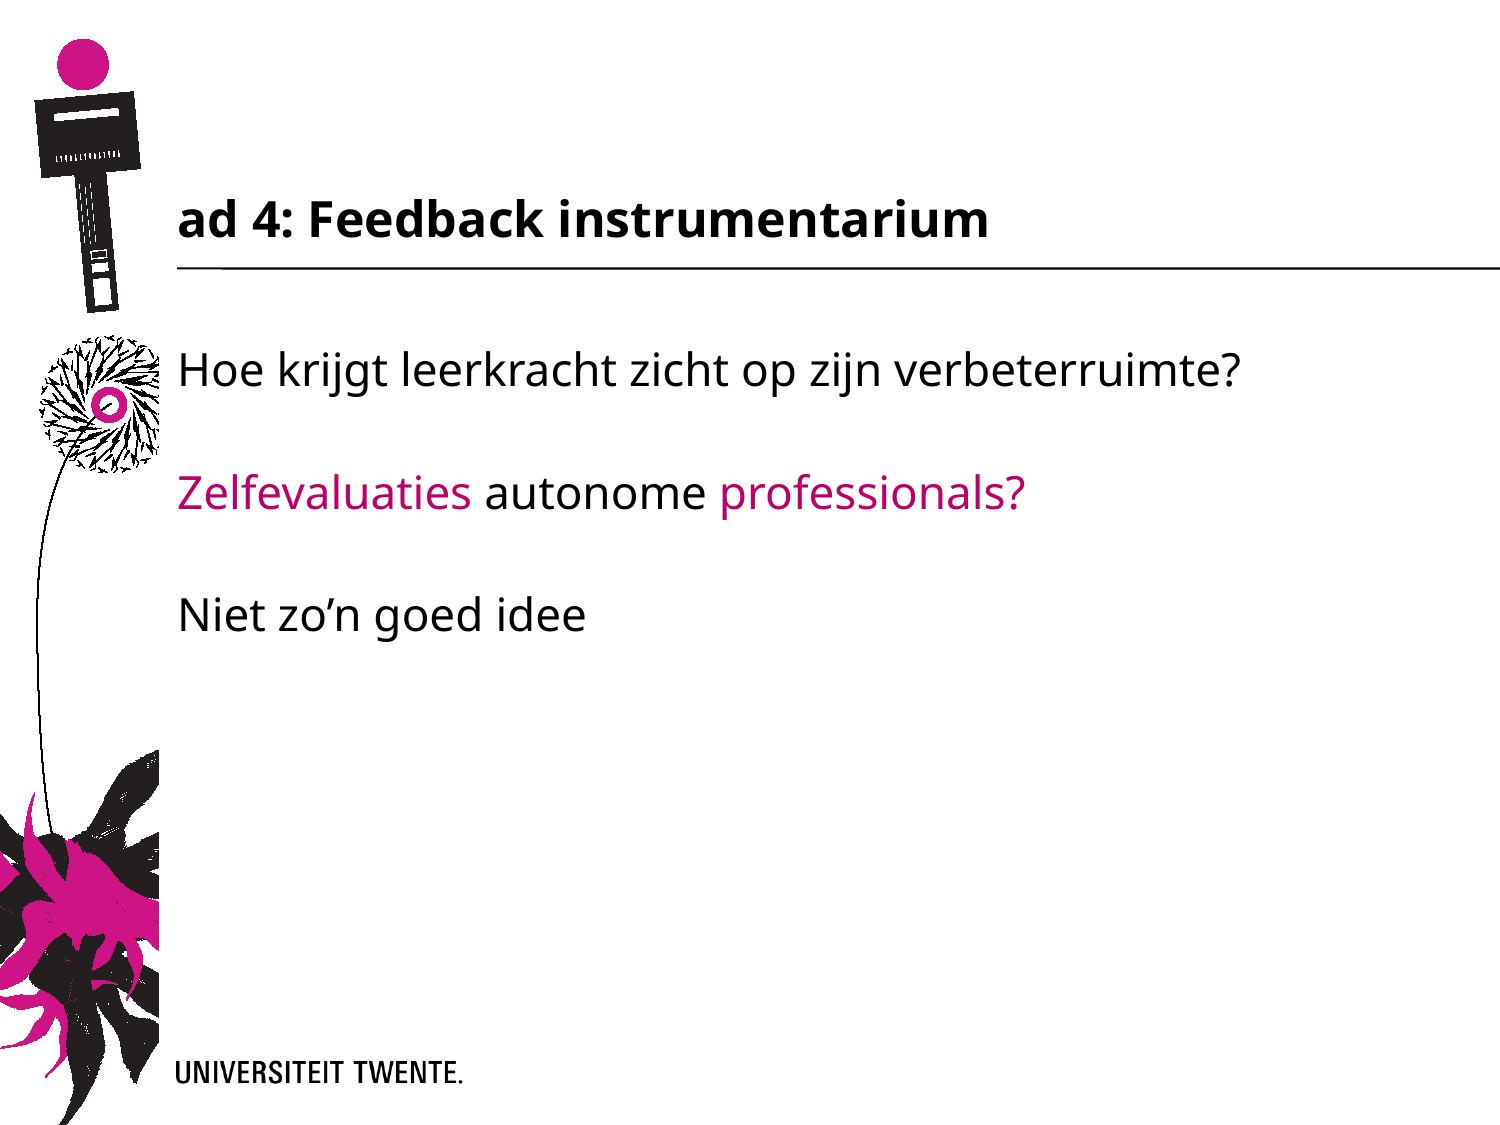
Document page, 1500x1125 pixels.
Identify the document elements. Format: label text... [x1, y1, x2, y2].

list Hoe krijgt leerkracht zicht op zijn verbeterruimte? Zelfevaluaties autonome professionals? Niet zo’n goed idee [177, 336, 1458, 921]
title ad 4: Feedback instrumentarium [177, 59, 1458, 248]
picture [0, 0, 482, 1125]
